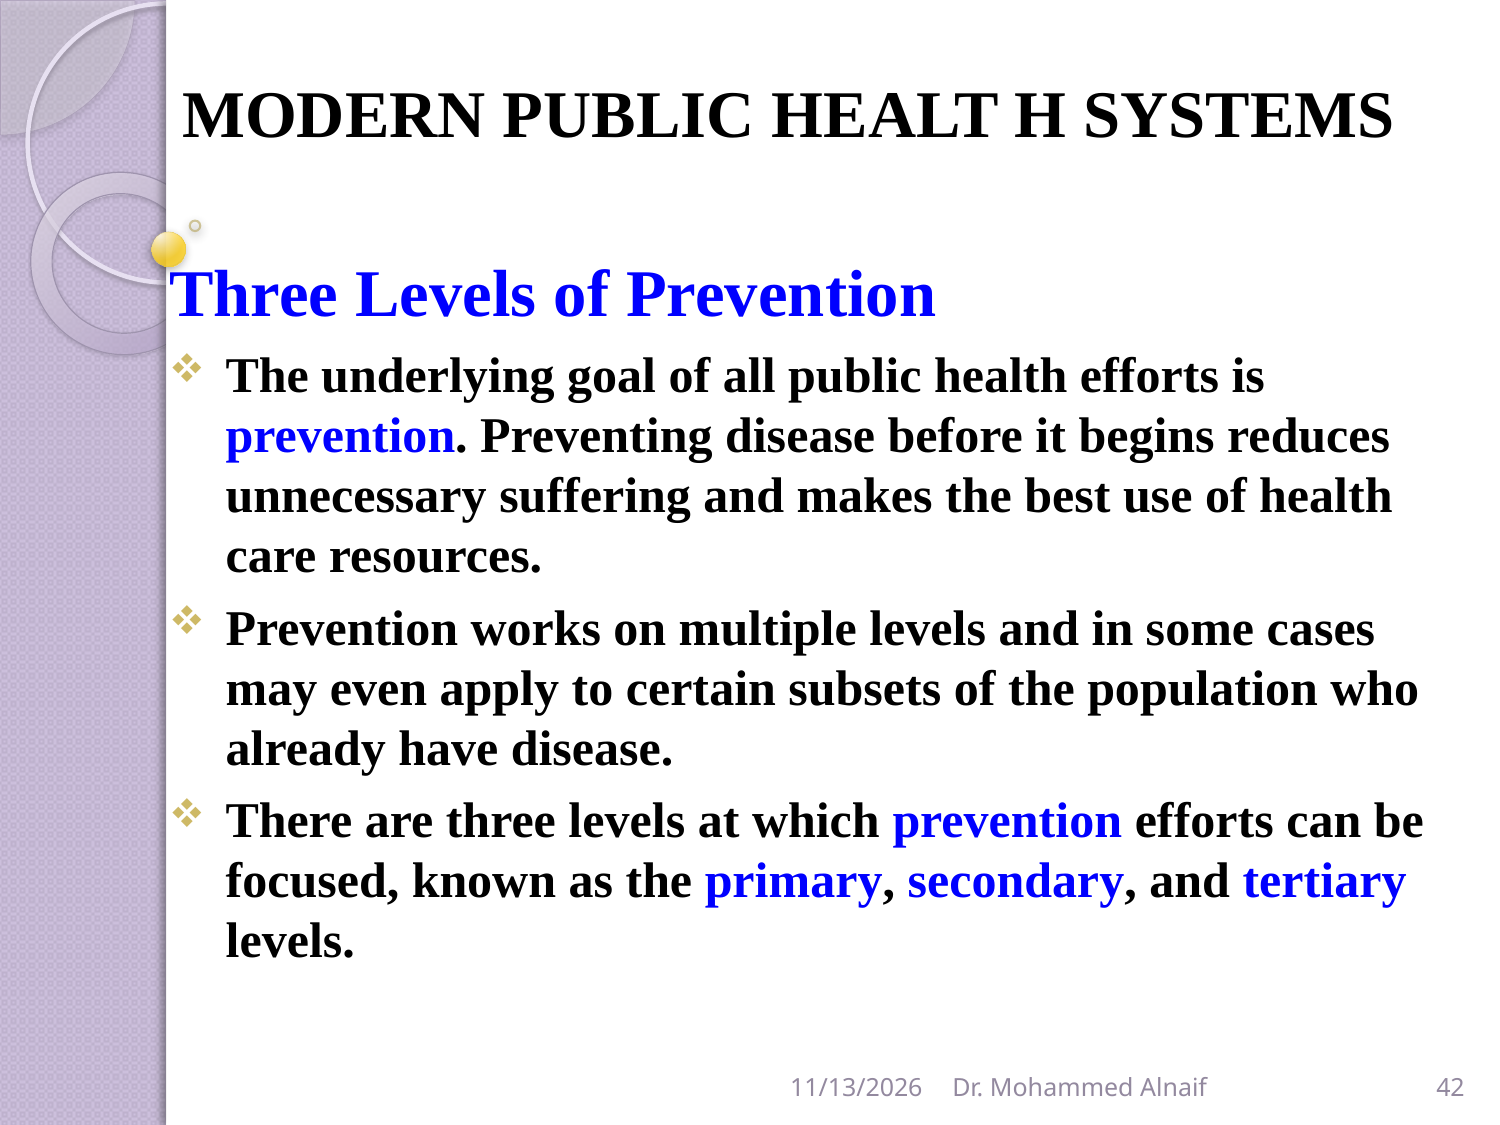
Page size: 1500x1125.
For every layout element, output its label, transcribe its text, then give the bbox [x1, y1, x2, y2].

subtitle Three Levels of Prevention The underlying goal of all public health efforts is prevention. Preventing disease before it begins reduces unnecessary suffering and makes the best use of health care resources. Prevention works on multiple levels and in some cases may even apply to certain subsets of the population who already have disease. There are three levels at which prevention efforts can be focused, known as the primary, secondary, and tertiary levels. [150, 249, 1463, 1025]
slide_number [587, 1034, 937, 1113]
title MODERN PUBLIC HEALT H SYSTEMS [137, 62, 1413, 159]
footer Dr. Mohammed Alnaif [937, 1034, 1413, 1113]
slide_number 42 [1413, 1034, 1488, 1113]
